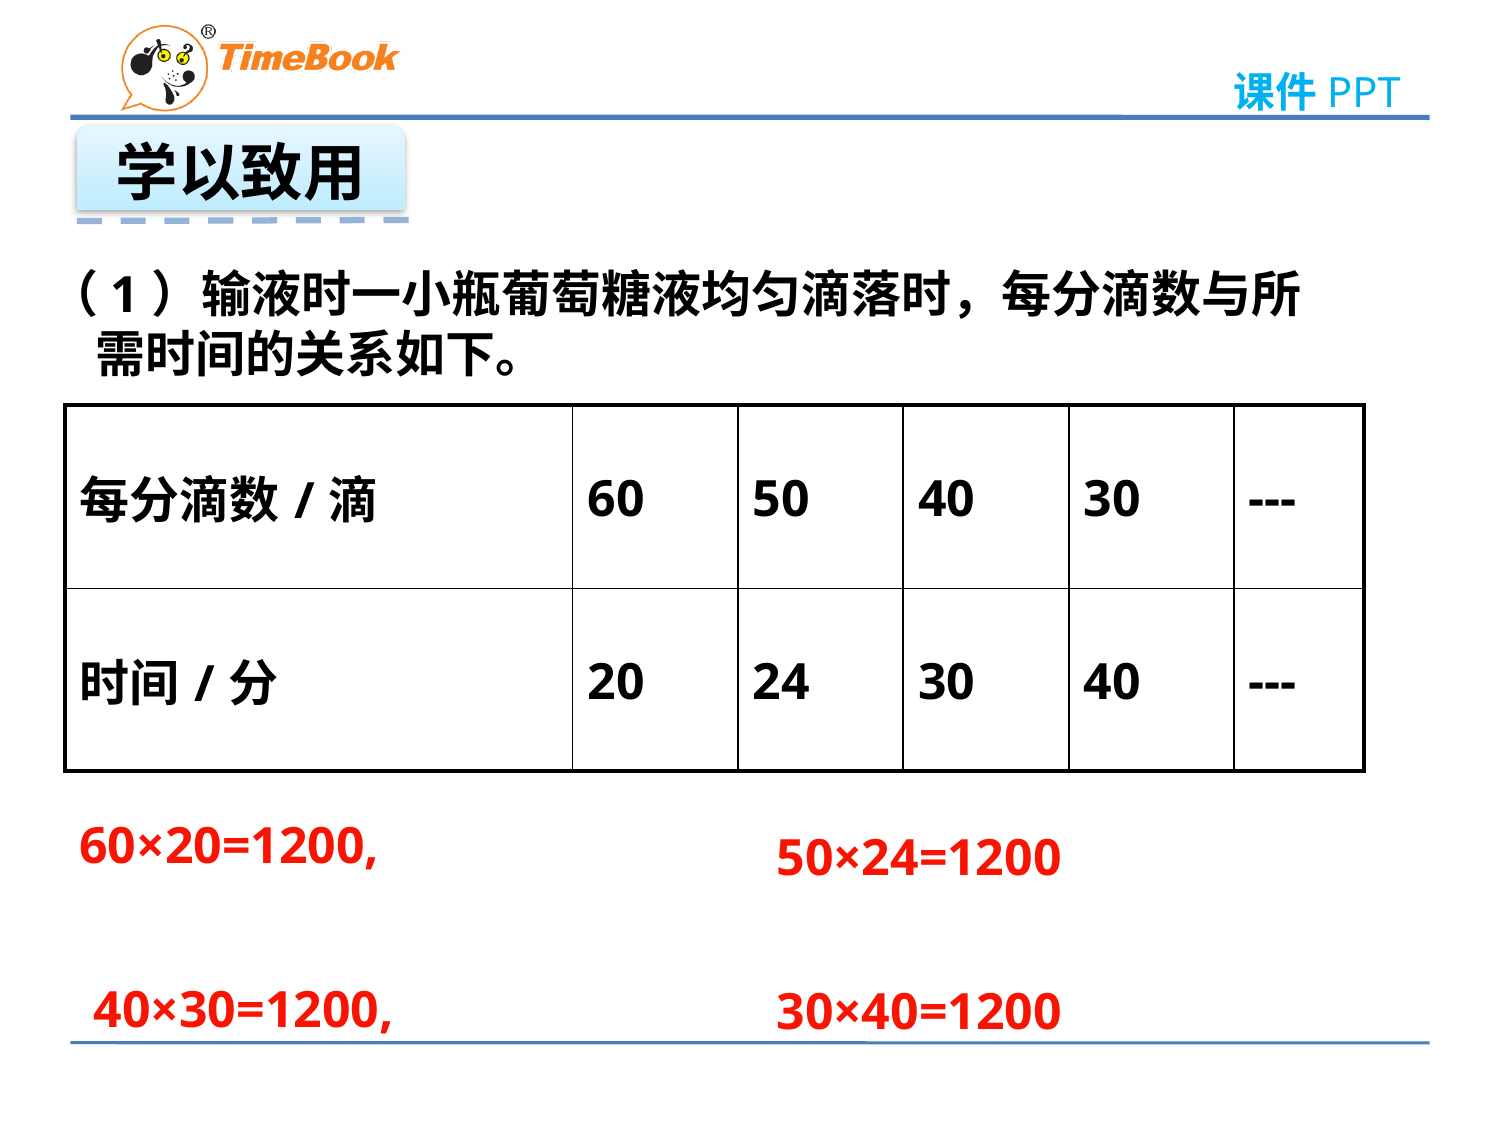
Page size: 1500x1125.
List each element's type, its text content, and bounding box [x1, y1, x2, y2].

table_cell 时间/分 [67, 589, 572, 769]
text_box 50×24=1200 [761, 818, 1388, 894]
picture [118, 22, 408, 113]
text_box （1）输液时一小瓶葡萄糖液均匀滴落时，每分滴数与所需时间的关系如下。 [0, 255, 1365, 468]
text_box 60×20=1200, [64, 806, 703, 942]
text_box 30×40=1200 [761, 971, 1412, 1047]
text_box 学以致用 [76, 124, 406, 212]
table_header 40 [904, 407, 1068, 588]
table_header 30 [1070, 407, 1233, 588]
table_cell 20 [573, 589, 737, 769]
table_cell 30 [904, 589, 1068, 769]
table_header 50 [739, 407, 902, 588]
table_cell 40 [1070, 589, 1233, 769]
text_box 40×30=1200, [79, 970, 703, 1045]
table_header --- [1235, 407, 1362, 588]
table_cell 24 [739, 589, 902, 769]
table_header 60 [573, 407, 737, 588]
table_header 每分滴数/滴 [67, 407, 572, 588]
table_cell --- [1235, 589, 1362, 769]
